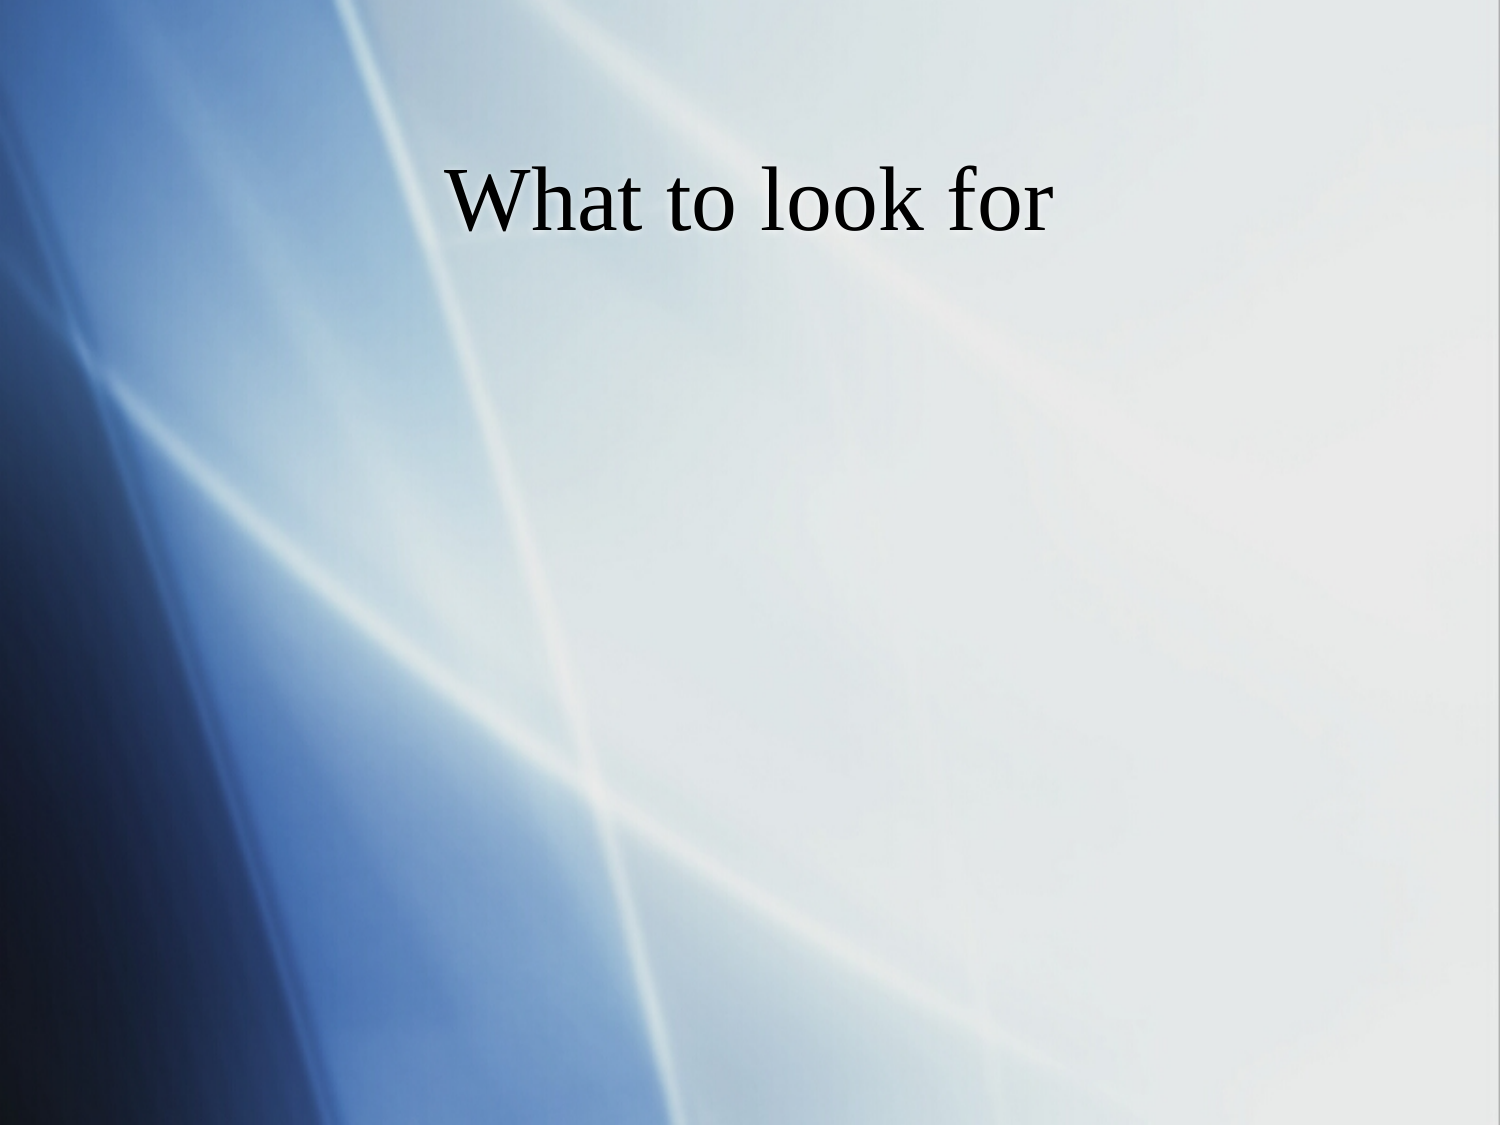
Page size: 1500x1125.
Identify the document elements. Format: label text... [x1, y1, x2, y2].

picture [0, 0, 1500, 1125]
title What to look for [112, 99, 1388, 288]
